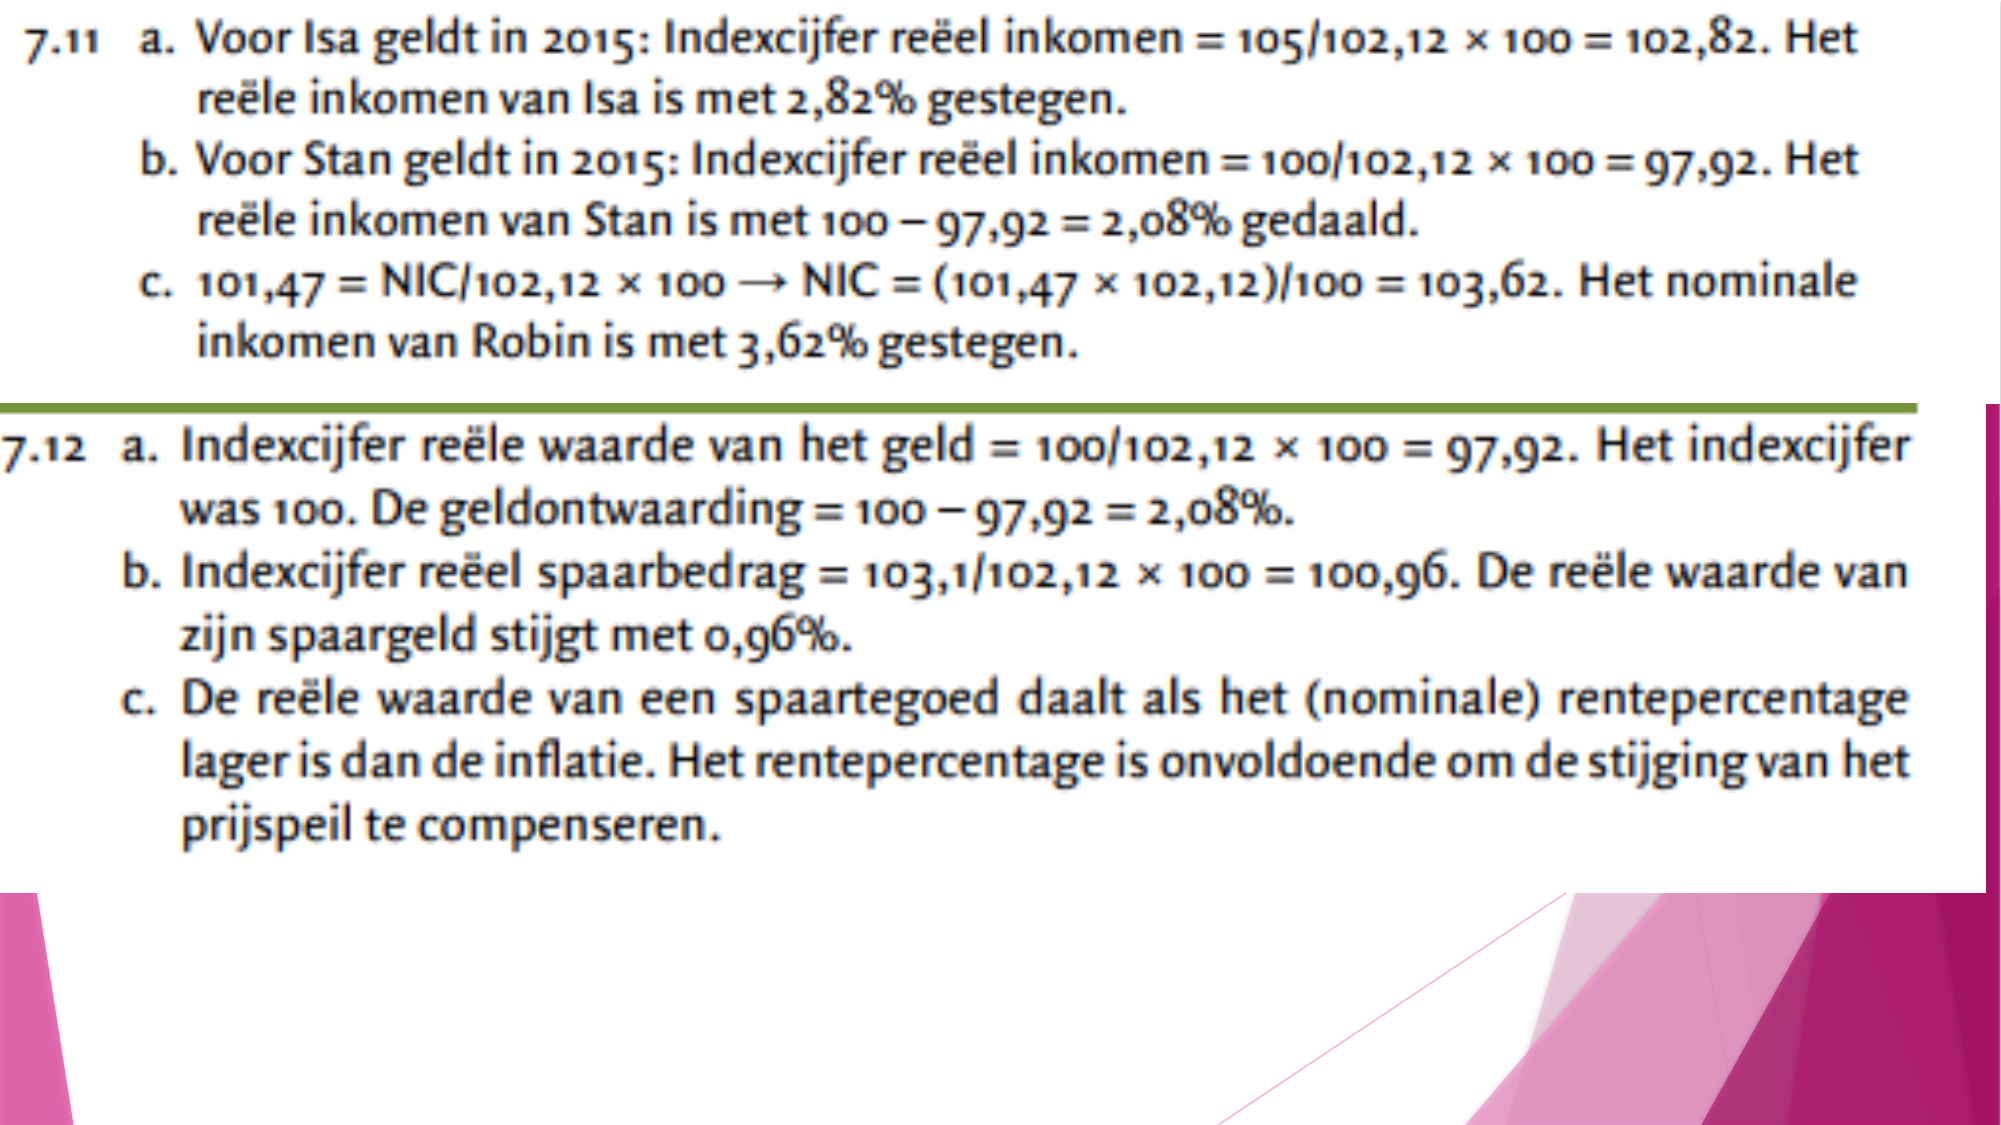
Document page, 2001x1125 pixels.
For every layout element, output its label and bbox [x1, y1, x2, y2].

picture [0, 0, 2000, 894]
